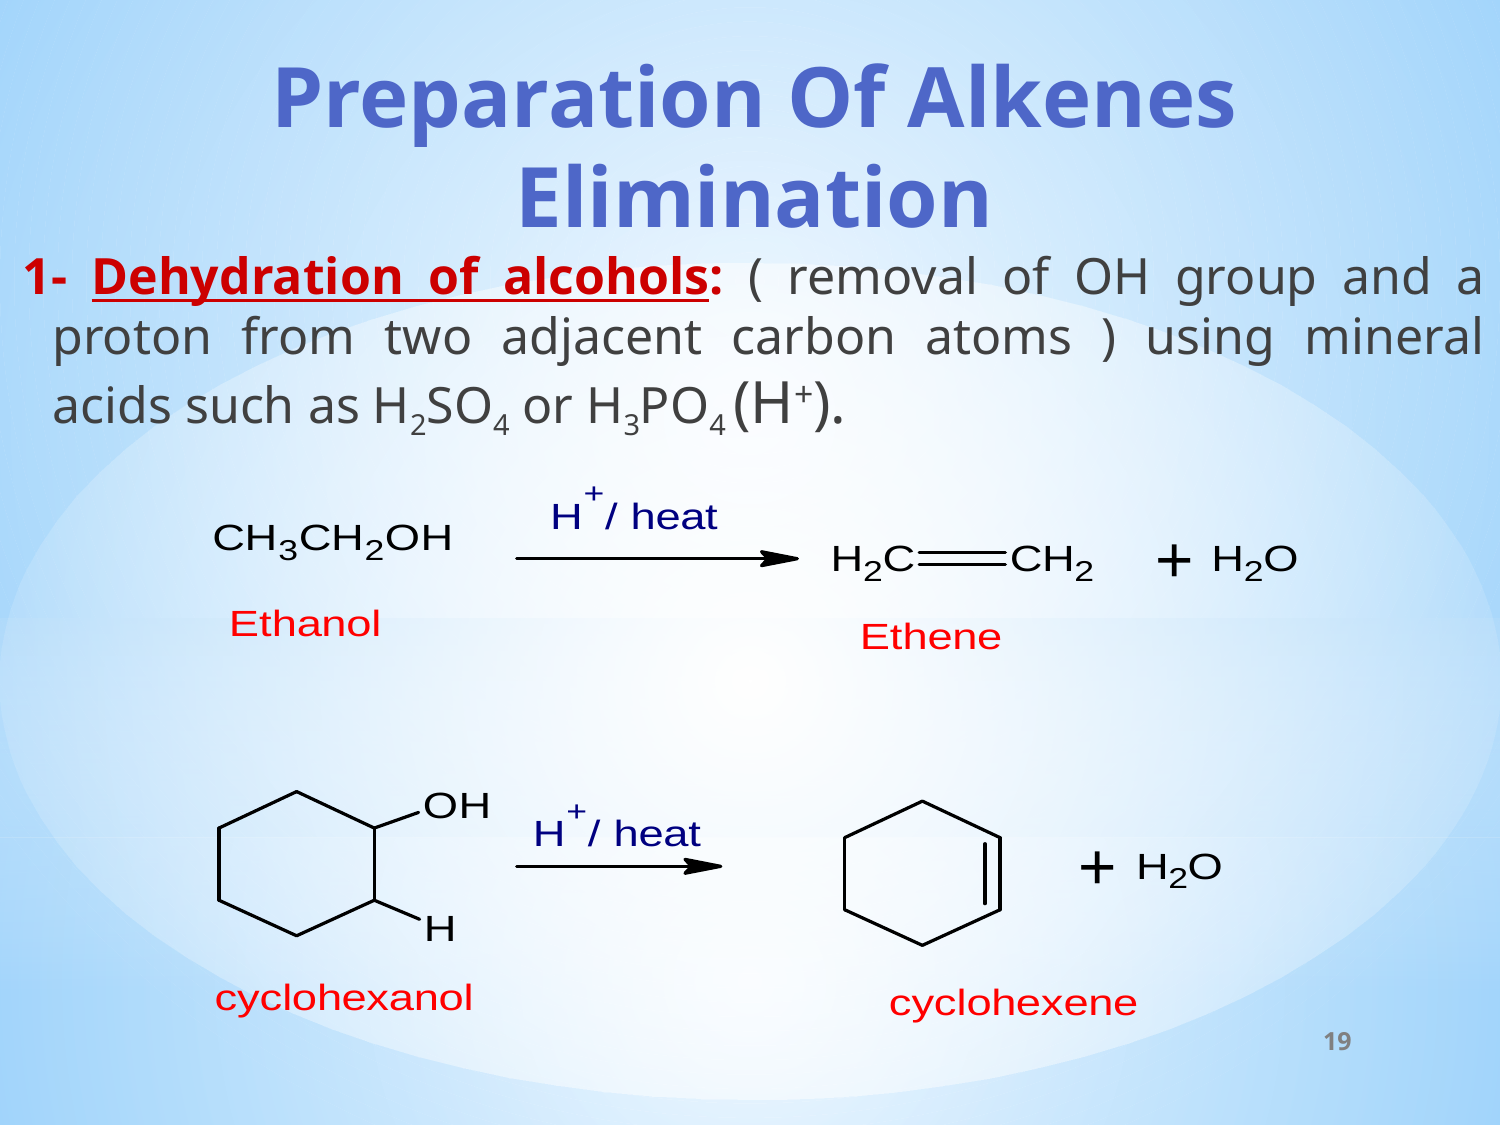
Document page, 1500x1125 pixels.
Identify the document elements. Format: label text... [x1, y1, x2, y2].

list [212, 477, 1301, 1025]
title Preparation Of Alkenes Elimination [79, 50, 1430, 237]
text_box 1- Dehydration of alcohols: ( removal of OH group and a proton from two adjacent carbon atoms ) using mineral acids such as H2SO4 or H3PO4 (H+). [0, 237, 1500, 488]
slide_number 19 [1187, 1012, 1488, 1073]
